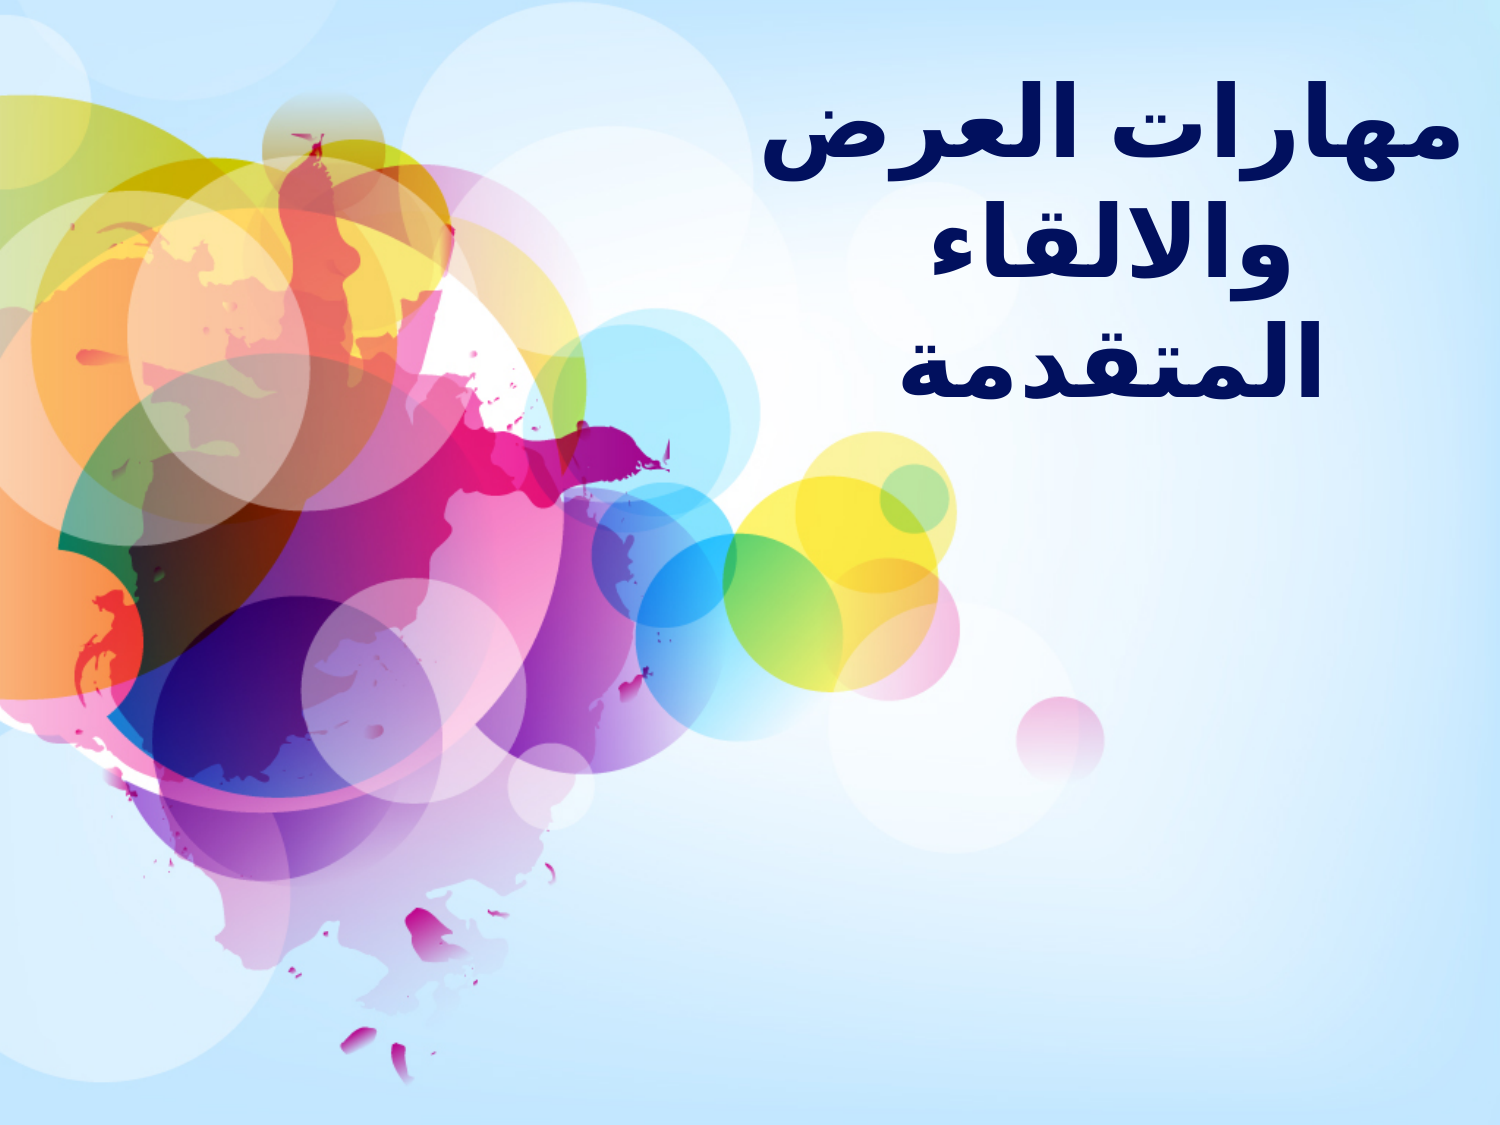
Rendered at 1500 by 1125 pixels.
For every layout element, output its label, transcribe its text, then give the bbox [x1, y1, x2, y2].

title مهارات العرض والالقاء المتقدمة [699, 174, 1500, 300]
picture [0, 0, 1500, 1125]
